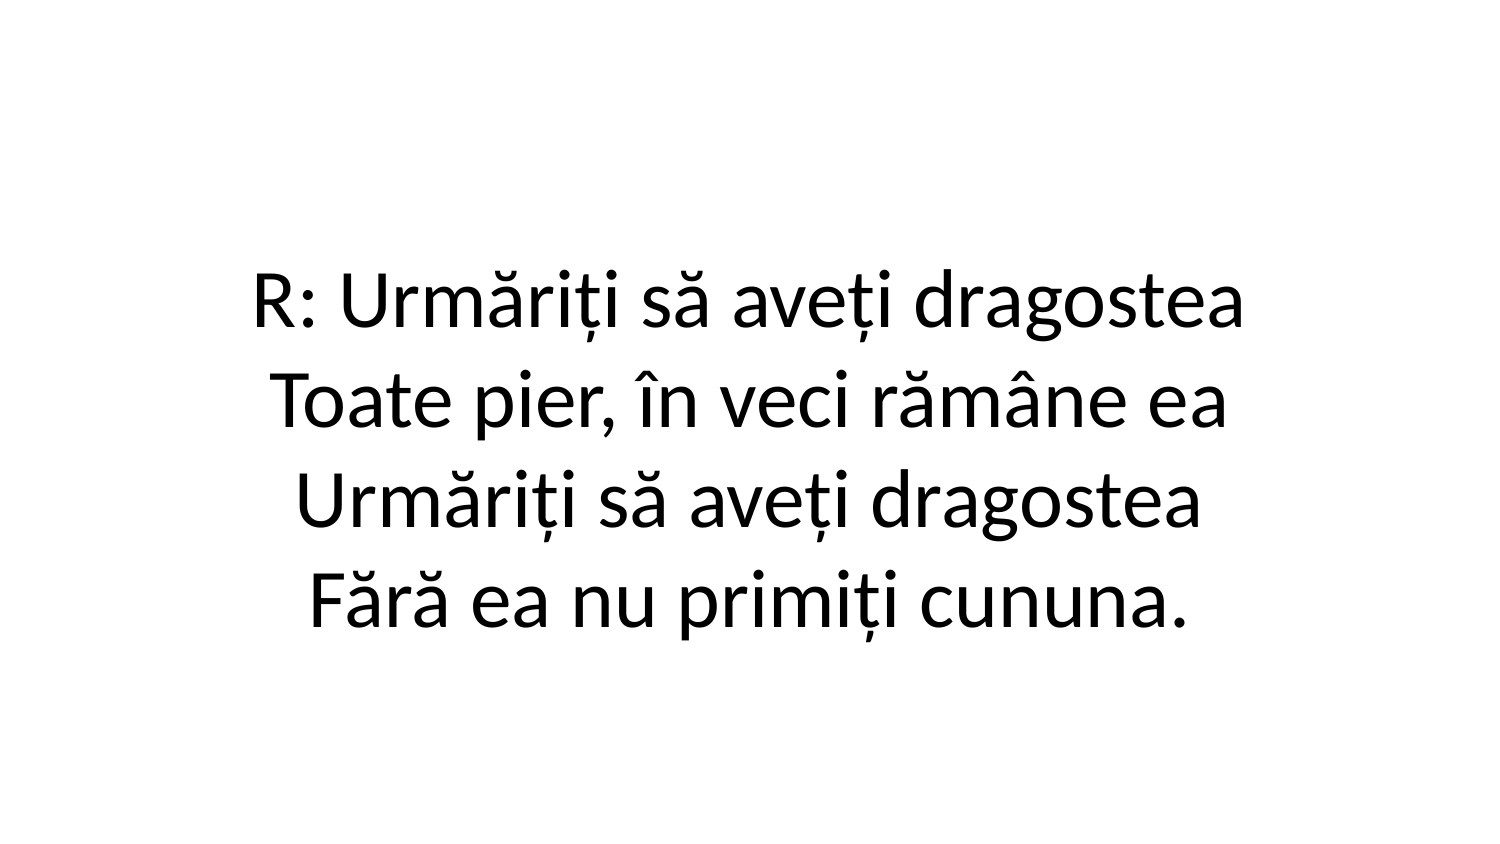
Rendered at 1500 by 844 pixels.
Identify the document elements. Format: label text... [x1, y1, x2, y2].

text_box R: Urmăriți să aveți dragostea Toate pier, în veci rămâne ea Urmăriți să aveți dragostea Fără ea nu primiți cununa. [237, 192, 1263, 652]
